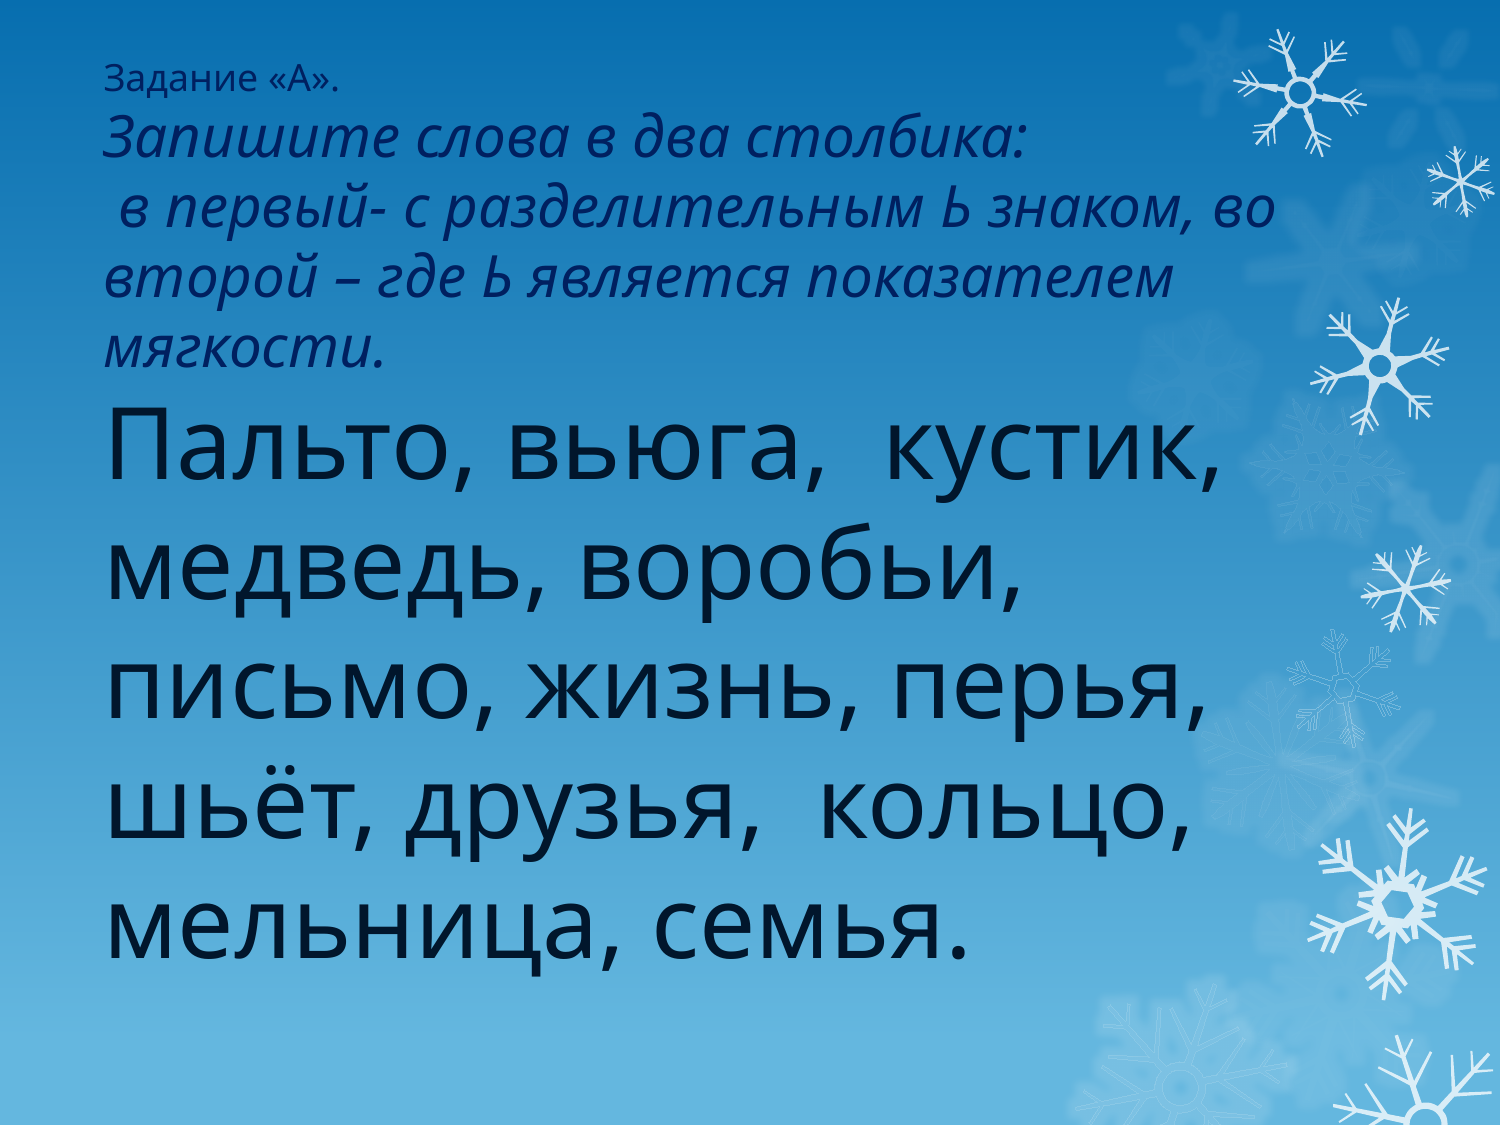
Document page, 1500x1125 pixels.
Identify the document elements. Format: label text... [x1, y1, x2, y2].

title Задание «А». Запишите слова в два столбика: в первый- с разделительным Ь знаком, во второй – где Ь является показателем мягкости. Пальто, вьюга, кустик, медведь, воробьи, письмо, жизнь, перья, шьёт, друзья, кольцо, мельница, семья. [88, 19, 1388, 1094]
